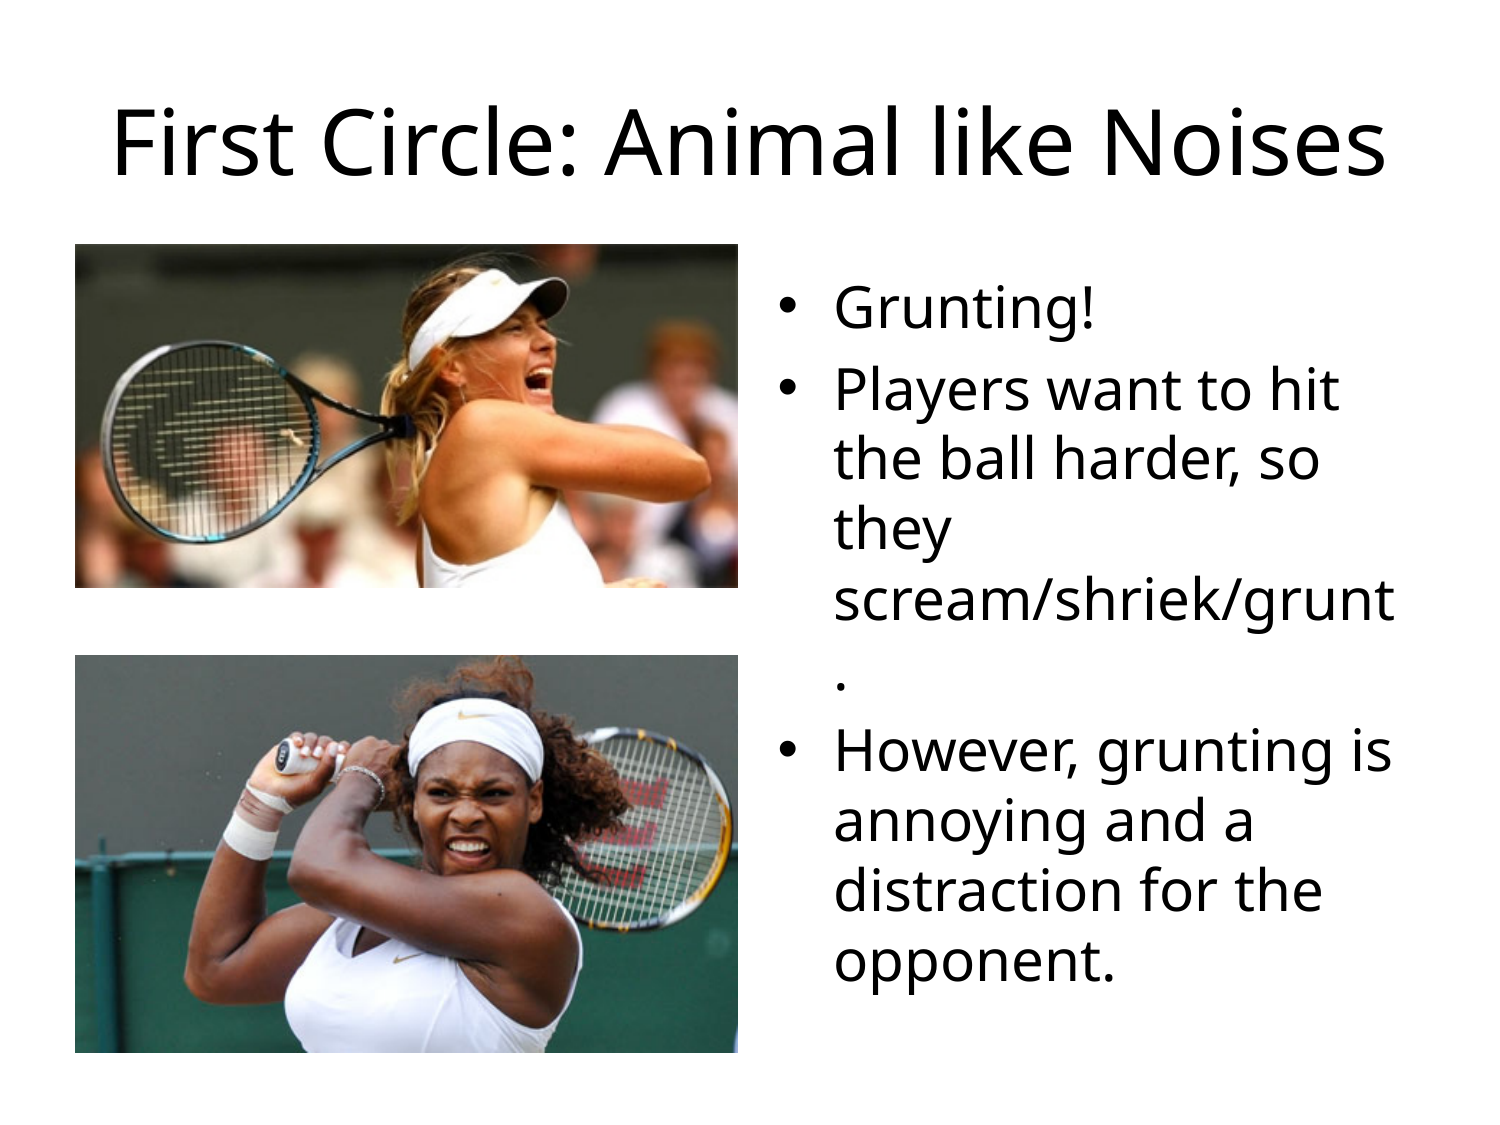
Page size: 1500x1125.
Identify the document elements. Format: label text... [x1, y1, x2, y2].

picture [74, 655, 738, 1053]
list Grunting! Players want to hit the ball harder, so they scream/shriek/grunt. However, grunting is annoying and a distraction for the opponent. [762, 262, 1425, 1005]
title First Circle: Animal like Noises [738, 45, 1425, 233]
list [74, 44, 738, 655]
